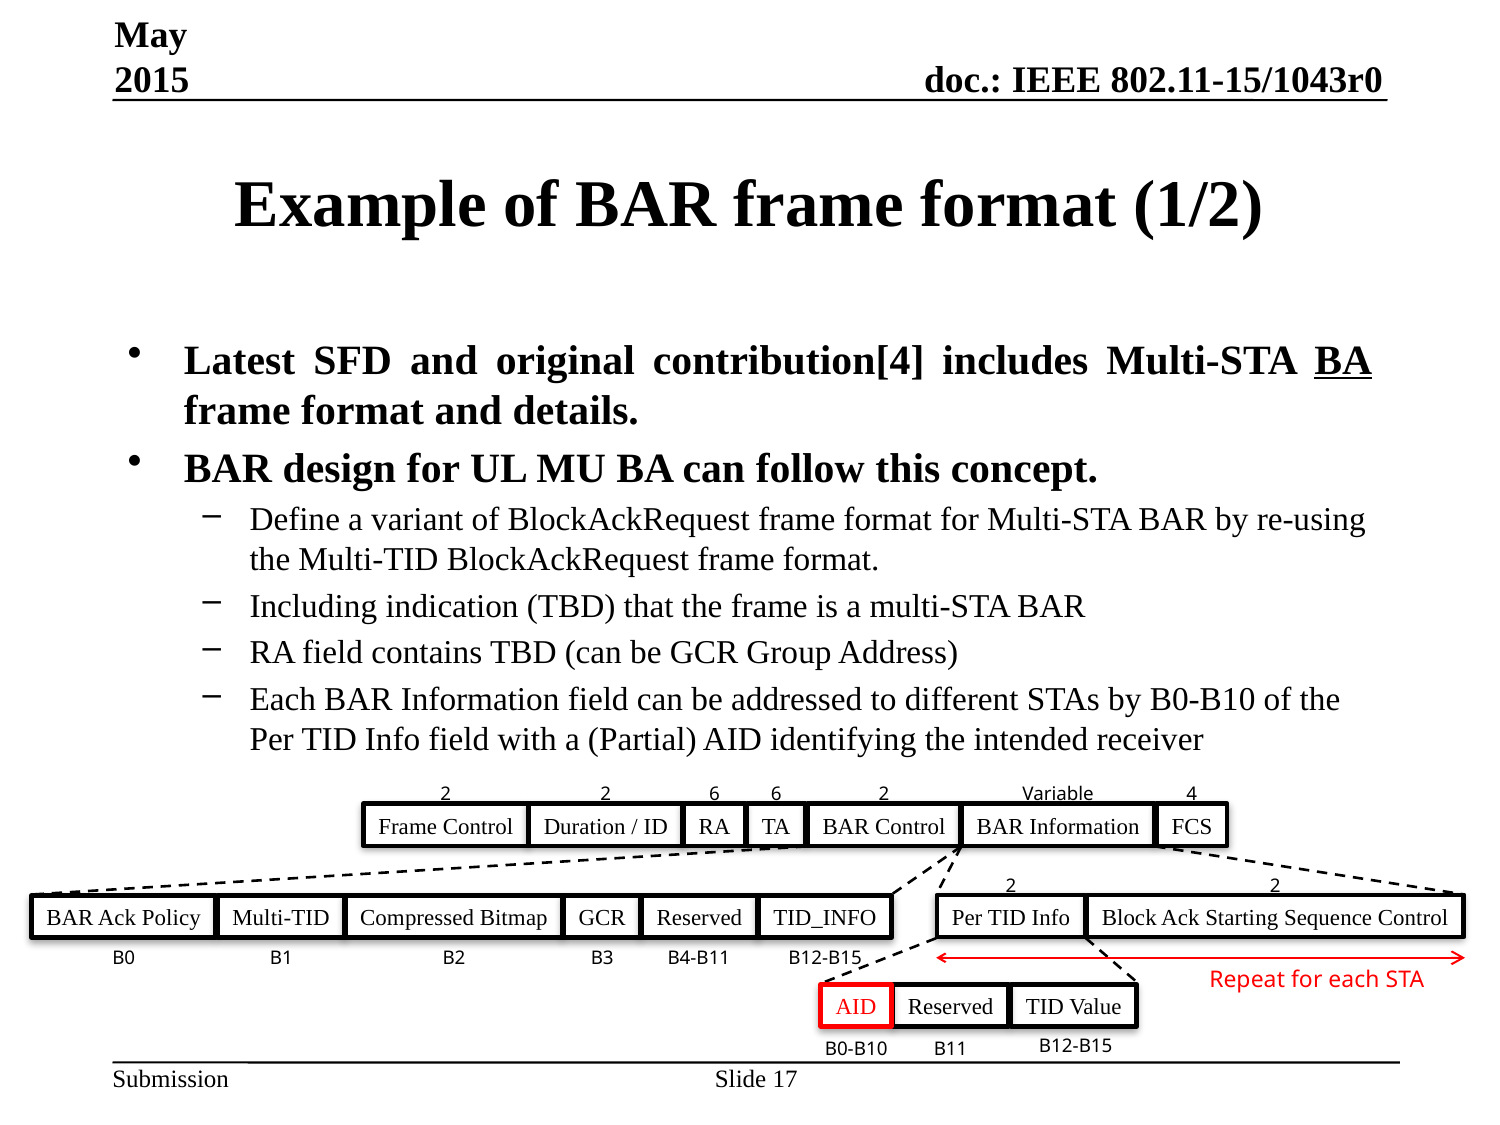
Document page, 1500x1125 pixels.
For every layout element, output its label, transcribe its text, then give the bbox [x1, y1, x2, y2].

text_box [29, 774, 1466, 1068]
list Latest SFD and original contribution[4] includes Multi-STA BA frame format and details. BAR design for UL MU BA can follow this concept. Define a variant of BlockAckRequest frame format for Multi-STA BAR by re-using the Multi-TID BlockAckRequest frame format. Including indication (TBD) that the frame is a multi-STA BAR RA field contains TBD (can be GCR Group Address) Each BAR Information field can be addressed to different STAs by B0-B10 of the Per TID Info field with a (Partial) AID identifying the intended receiver [112, 324, 1388, 773]
title Example of BAR frame format (1/2) [112, 112, 1388, 288]
slide_number Slide 17 [712, 1076, 800, 1093]
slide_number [114, 54, 270, 101]
